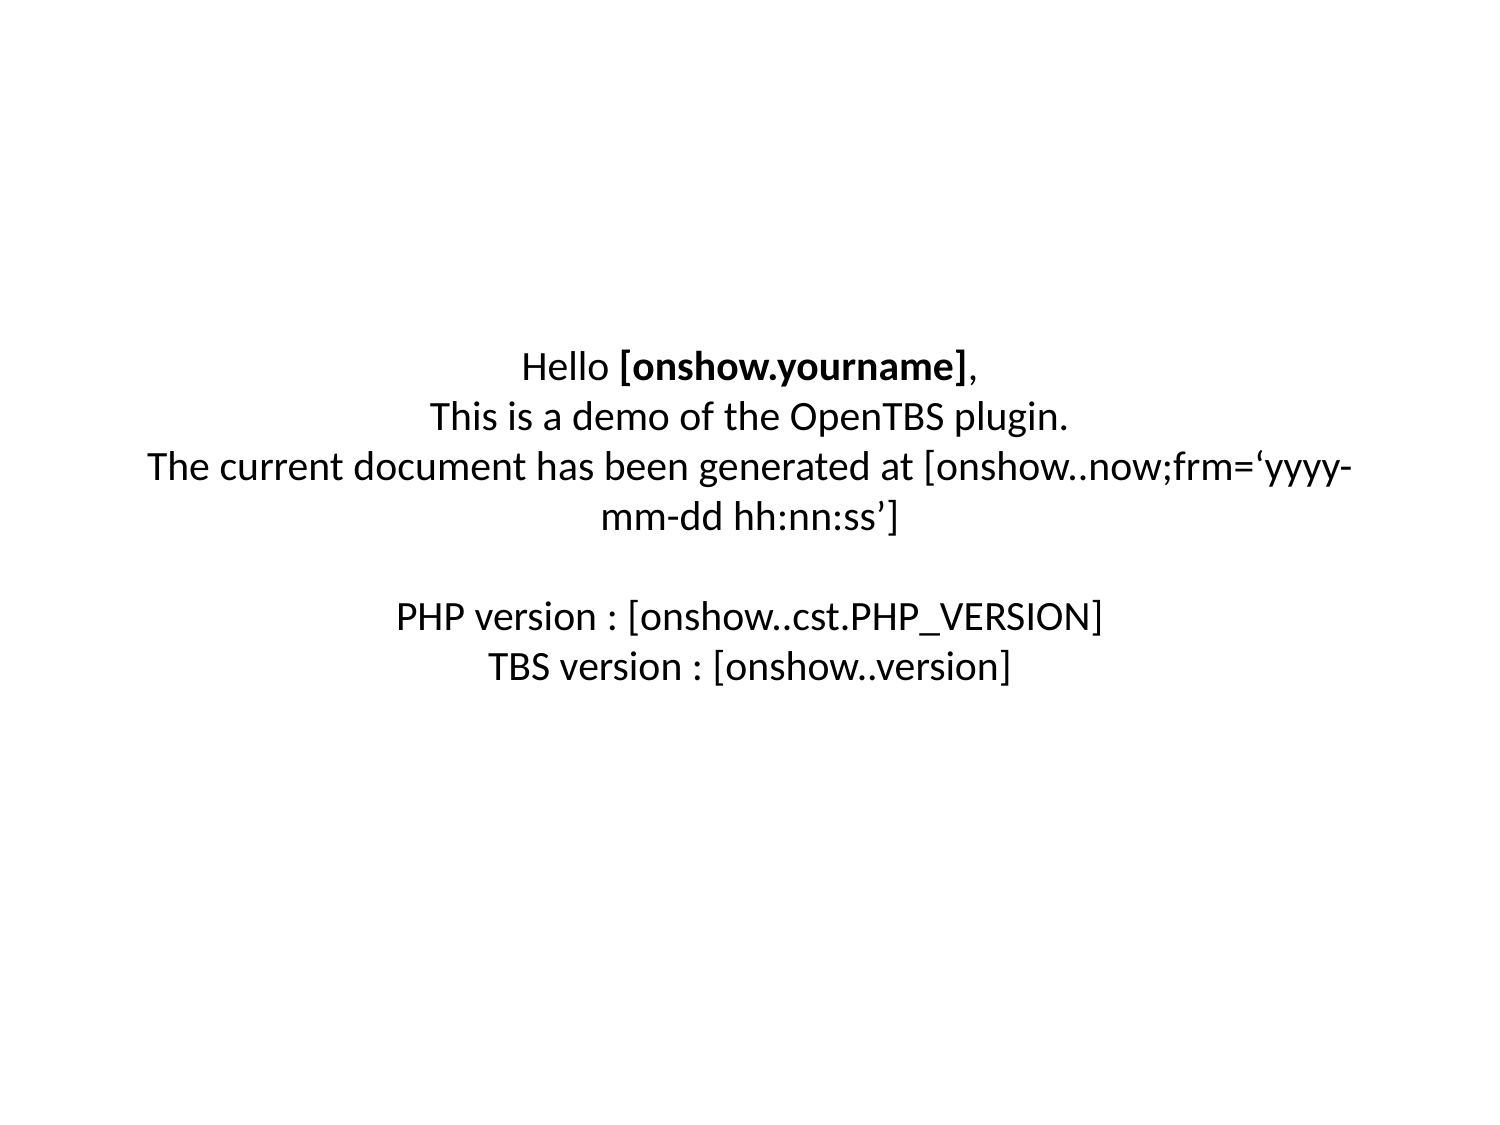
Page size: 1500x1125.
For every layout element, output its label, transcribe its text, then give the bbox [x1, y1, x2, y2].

title Hello [onshow.yourname], This is a demo of the OpenTBS plugin. The current document has been generated at [onshow..now;frm=‘yyyy-mm-dd hh:nn:ss’] PHP version : [onshow..cst.PHP_VERSION] TBS version : [onshow..version] [112, 349, 1388, 729]
